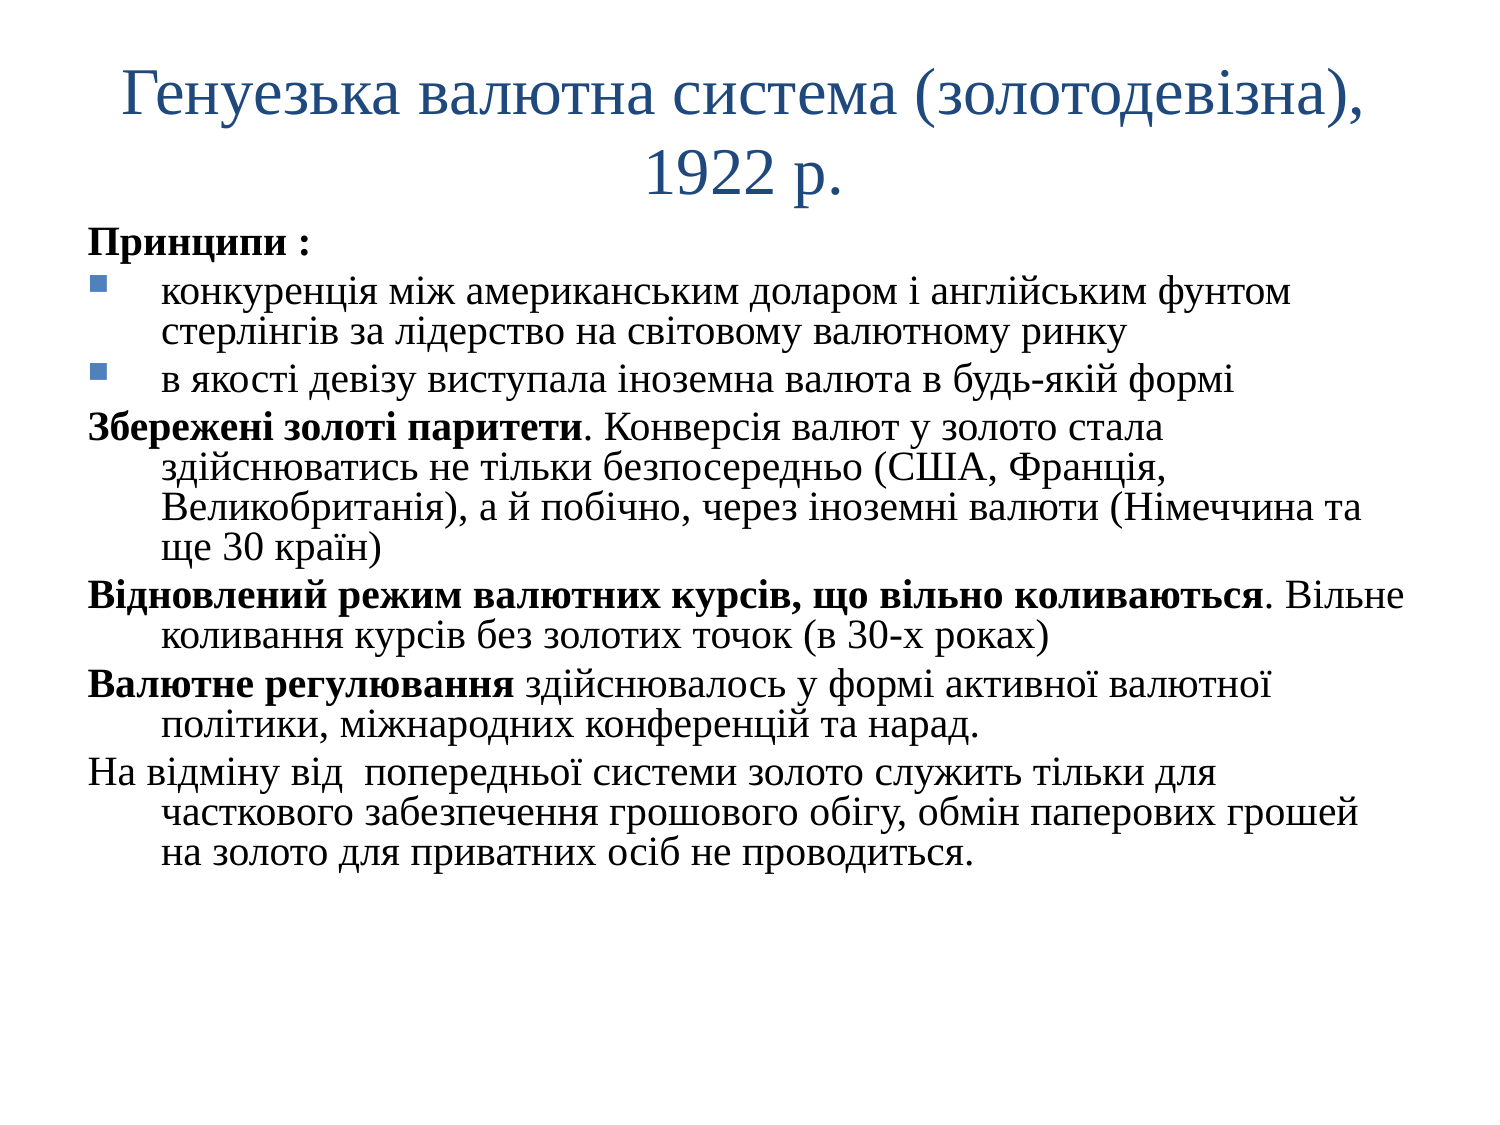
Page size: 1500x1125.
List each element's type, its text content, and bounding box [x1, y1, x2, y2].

text_box Генуезька валютна система (золотодевізна), 1922 р. [41, 42, 1447, 216]
text_box Принципи : конкуренція між американським доларом і англійським фунтом стерлінгів за лідерство на світовому валютному ринку в якості девізу виступала іноземна валюта в будь-якій формі Збережені золоті паритети. Конверсія валют у золото стала здійснюватись не тільки безпосередньо (США, Франція, Великобританія), а й побічно, через іноземні валюти (Німеччина та ще 30 країн) Відновлений режим валютних курсів, що вільно коливаються. Вільне коливання курсів без золотих точок (в 30-х роках) Валютне регулювання здійснювалось у формі активної валютної політики, міжнародних конференцій та нарад. На відміну від попередньої системи золото служить тільки для часткового забезпечення грошового обігу, обмін паперових грошей на золото для приватних осіб не проводиться. [72, 216, 1423, 989]
